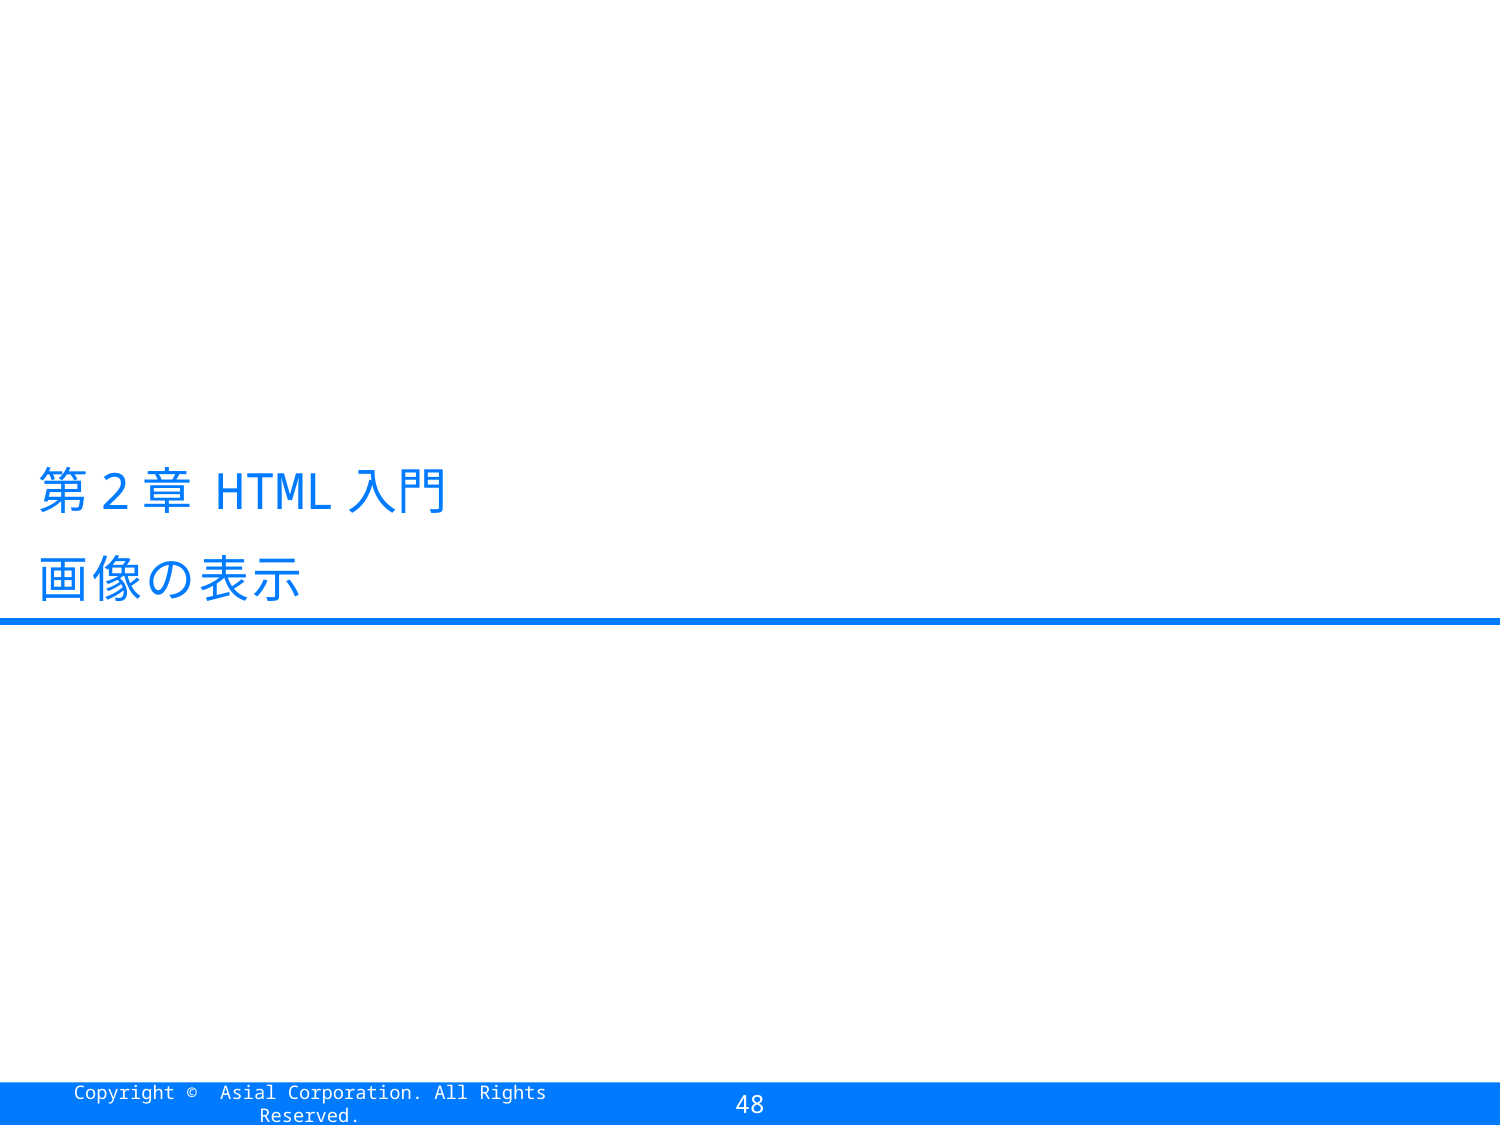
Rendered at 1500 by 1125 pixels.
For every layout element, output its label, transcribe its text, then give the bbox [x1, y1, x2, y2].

slide_number 48 [581, 1075, 919, 1125]
title 画像の表示 [23, 538, 1500, 616]
list 第2章 HTML入門 [23, 444, 1500, 536]
